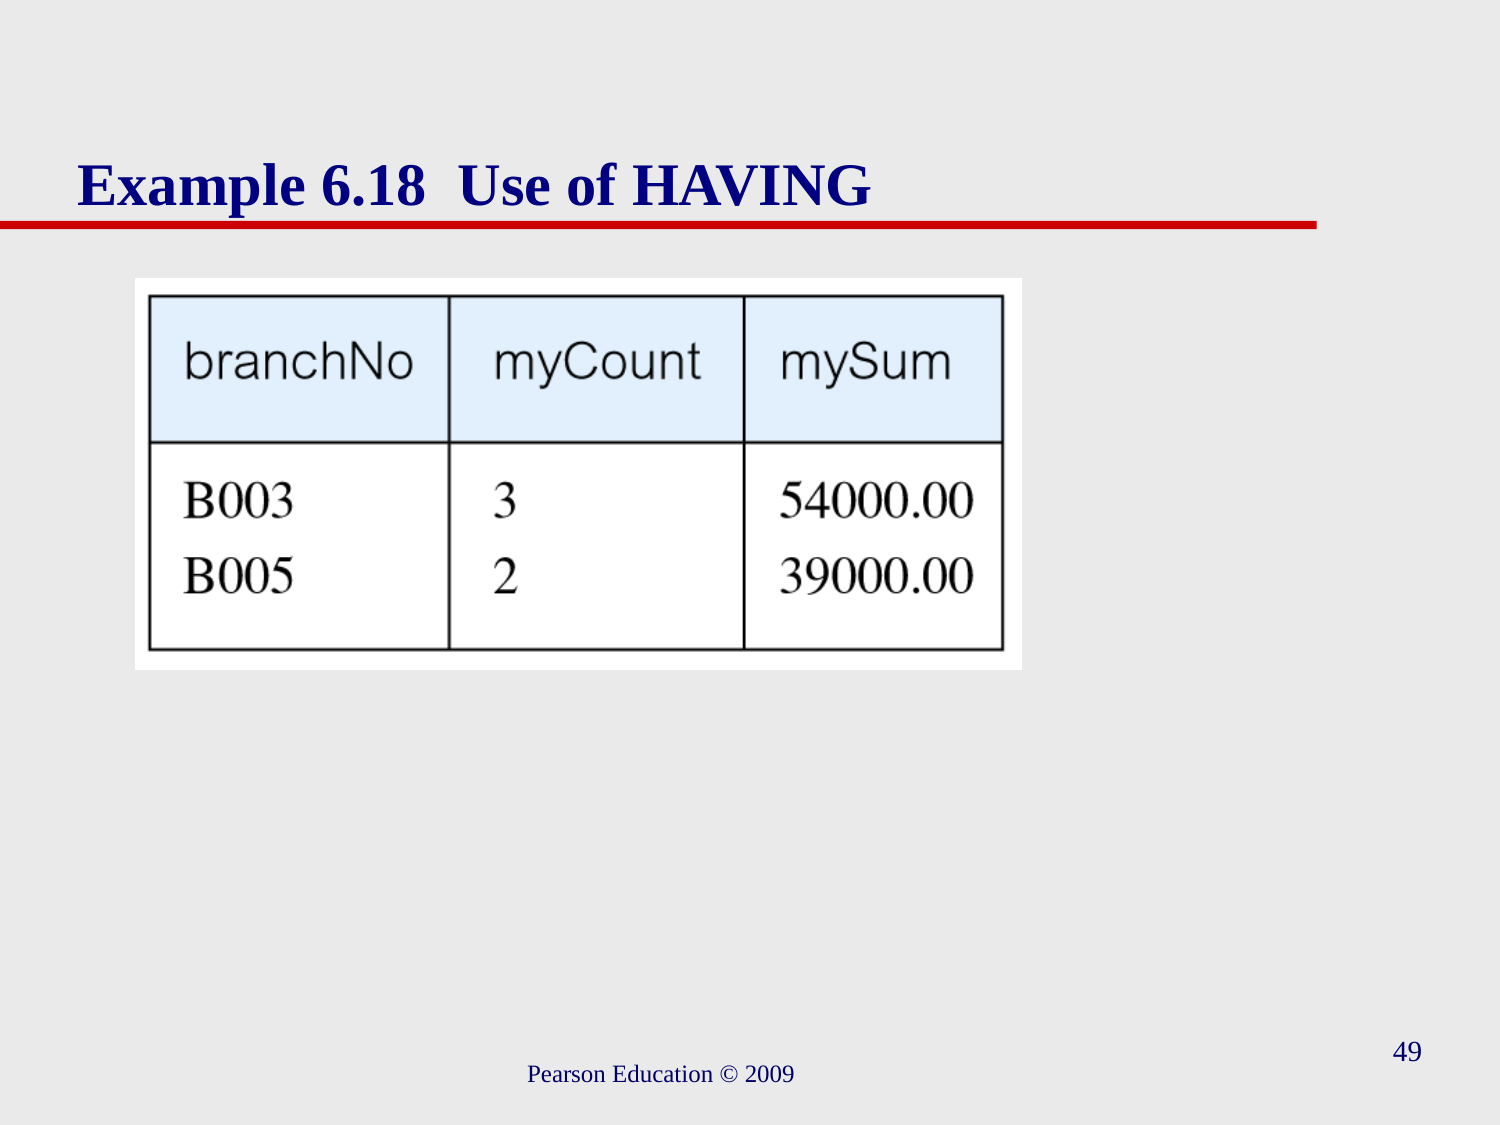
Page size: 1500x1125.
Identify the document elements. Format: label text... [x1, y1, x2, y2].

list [135, 278, 1022, 671]
text_box Pearson Education © 2009 [512, 1050, 1038, 1095]
title Example 6.18 Use of HAVING [62, 43, 1338, 226]
slide_number 49 [1124, 1012, 1438, 1088]
